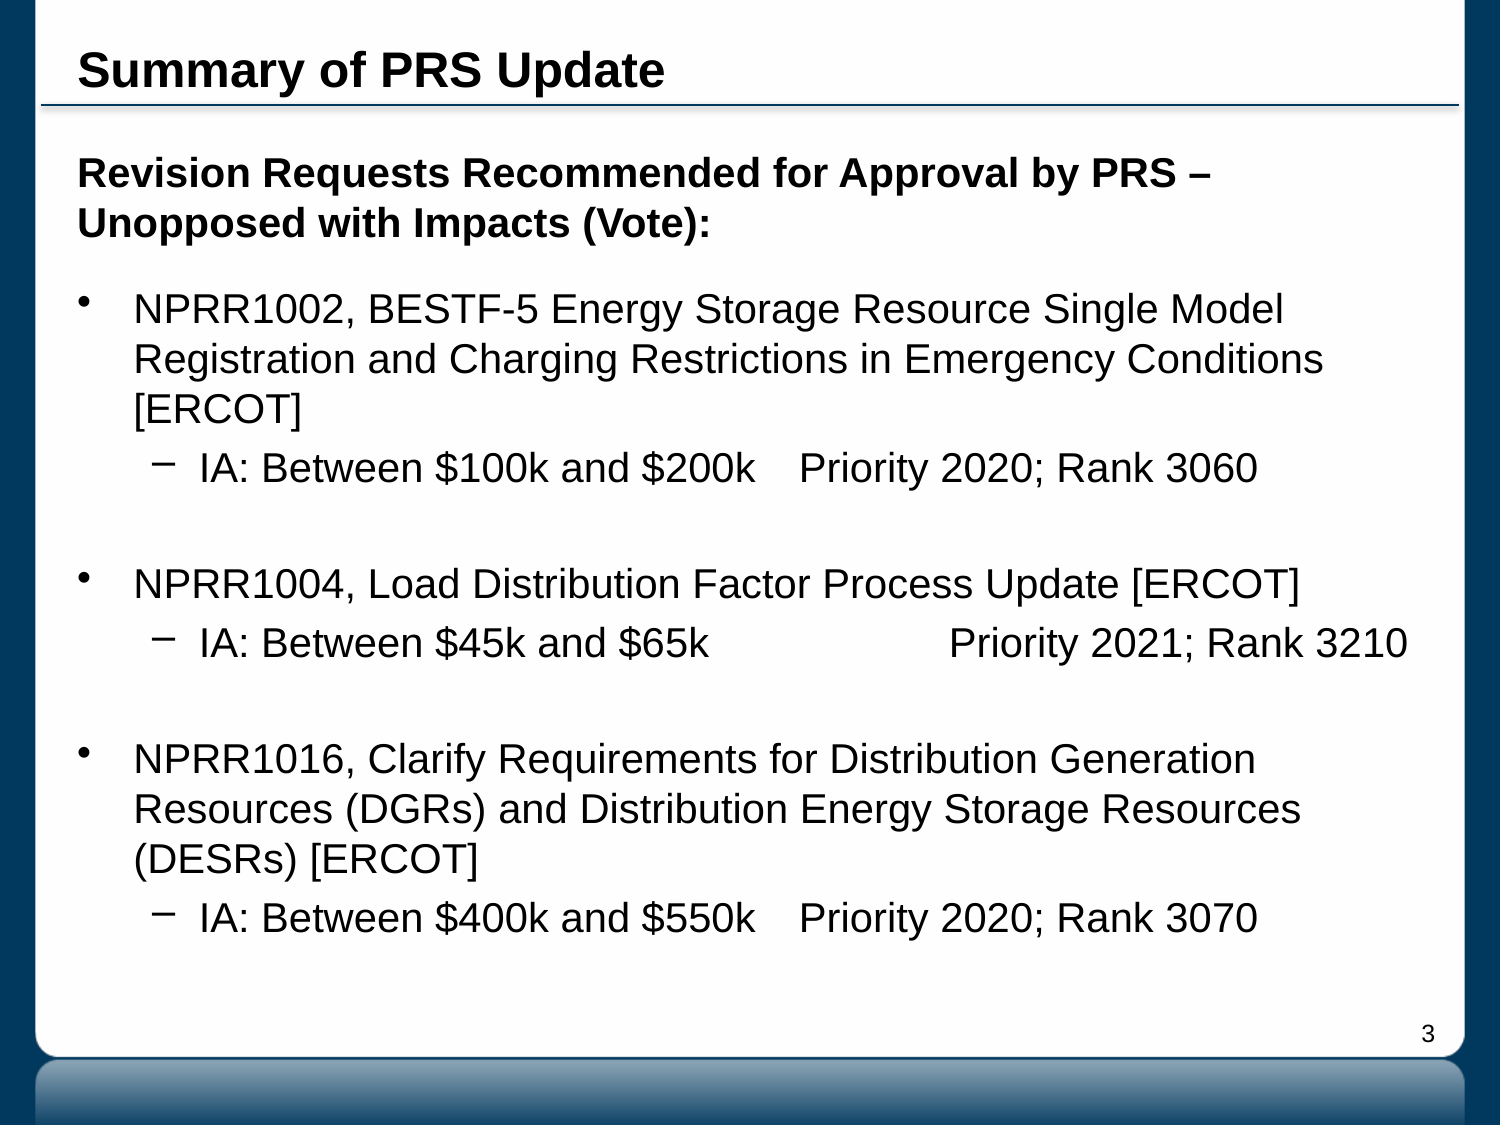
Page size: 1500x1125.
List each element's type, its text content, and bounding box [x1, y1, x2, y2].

picture [35, 0, 1465, 1125]
title Summary of PRS Update [62, 29, 1450, 106]
text_box Revision Requests Recommended for Approval by PRS – Unopposed with Impacts (Vote): NPRR1002, BESTF-5 Energy Storage Resource Single Model Registration and Charging Restrictions in Emergency Conditions [ERCOT] IA: Between $100k and $200k Priority 2020; Rank 3060 NPRR1004, Load Distribution Factor Process Update [ERCOT] IA: Between $45k and $65k Priority 2021; Rank 3210 NPRR1016, Clarify Requirements for Distribution Generation Resources (DGRs) and Distribution Energy Storage Resources (DESRs) [ERCOT] IA: Between $400k and $550k Priority 2020; Rank 3070 [62, 138, 1450, 1049]
